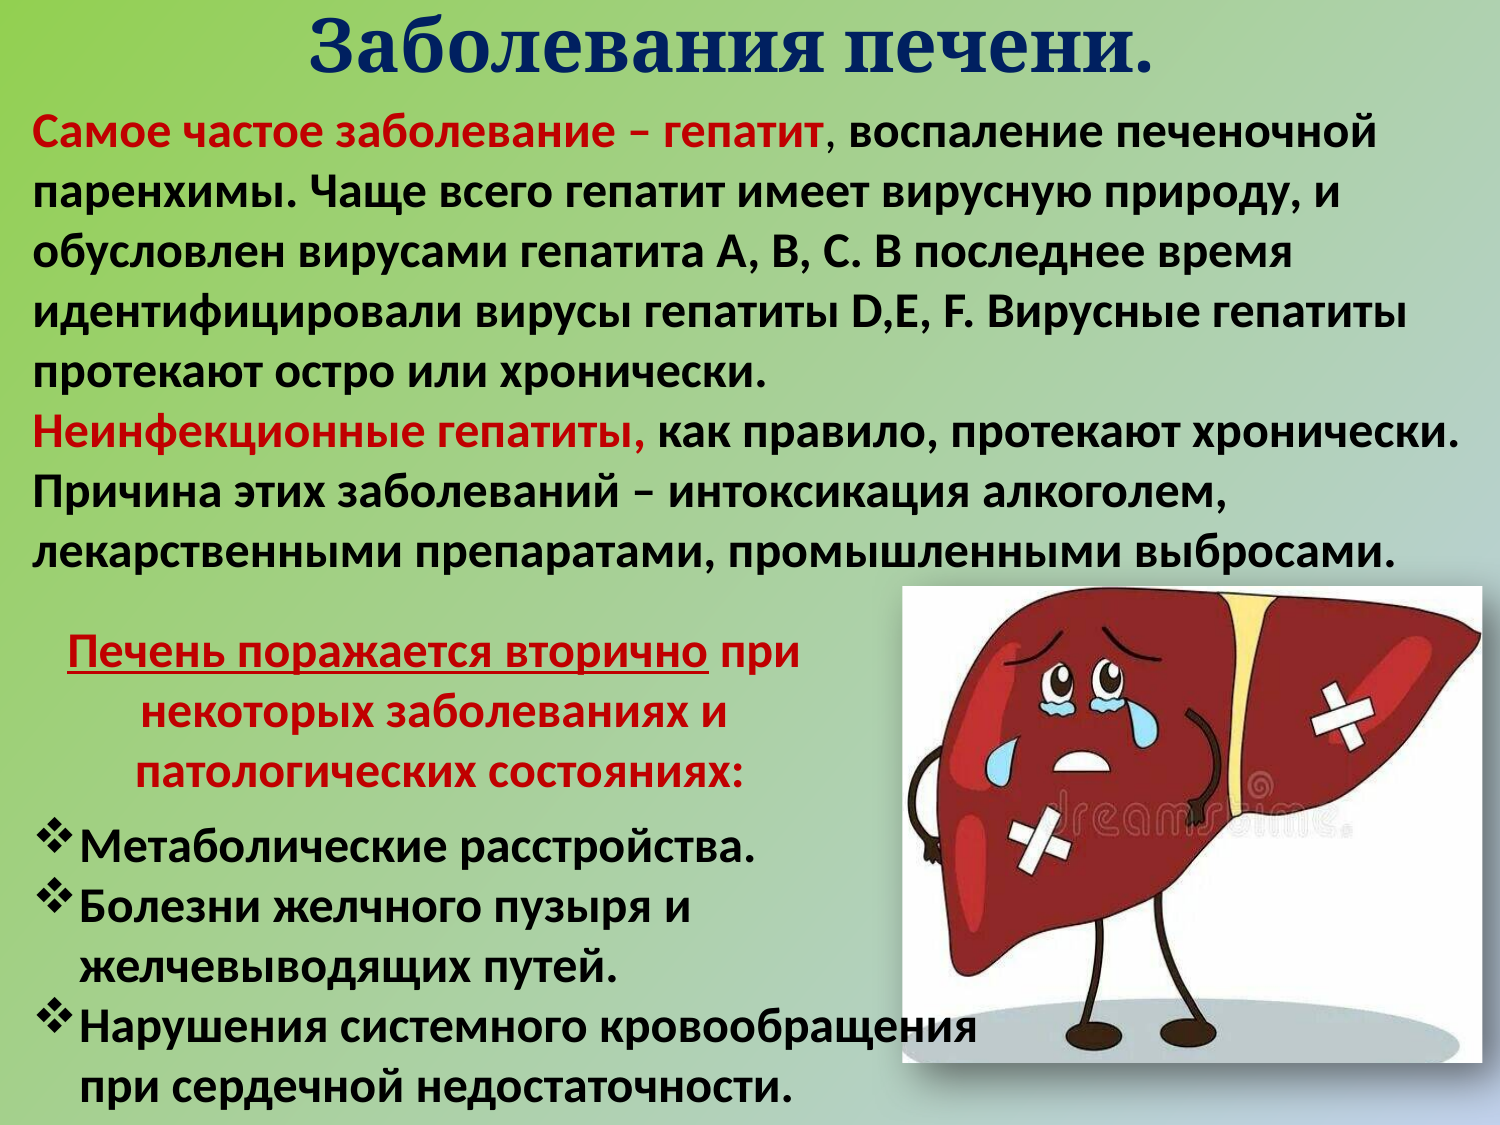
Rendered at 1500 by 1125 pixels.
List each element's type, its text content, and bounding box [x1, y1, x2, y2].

text_box Печень поражается вторично при некоторых заболеваниях и патологических состояниях: [17, 609, 863, 804]
text_box Самое частое заболевание – гепатит, воспаление печеночной паренхимы. Чаще всего гепатит имеет вирусную природу, и обусловлен вирусами гепатита А, B, C. В последнее время идентифицировали вирусы гепатиты D,E, F. Вирусные гепатиты протекают остро или хронически. Неинфекционные гепатиты, как правило, протекают хронически. Причина этих заболеваний – интоксикация алкоголем, лекарственными препаратами, промышленными выбросами. [17, 89, 1483, 585]
picture [902, 585, 1483, 1063]
title Заболевания печени. [57, 0, 1408, 89]
text_box Метаболические расстройства. Болезни желчного пузыря и желчевыводящих путей. Нарушения системного кровообращения при сердечной недостаточности. [17, 804, 1032, 1120]
